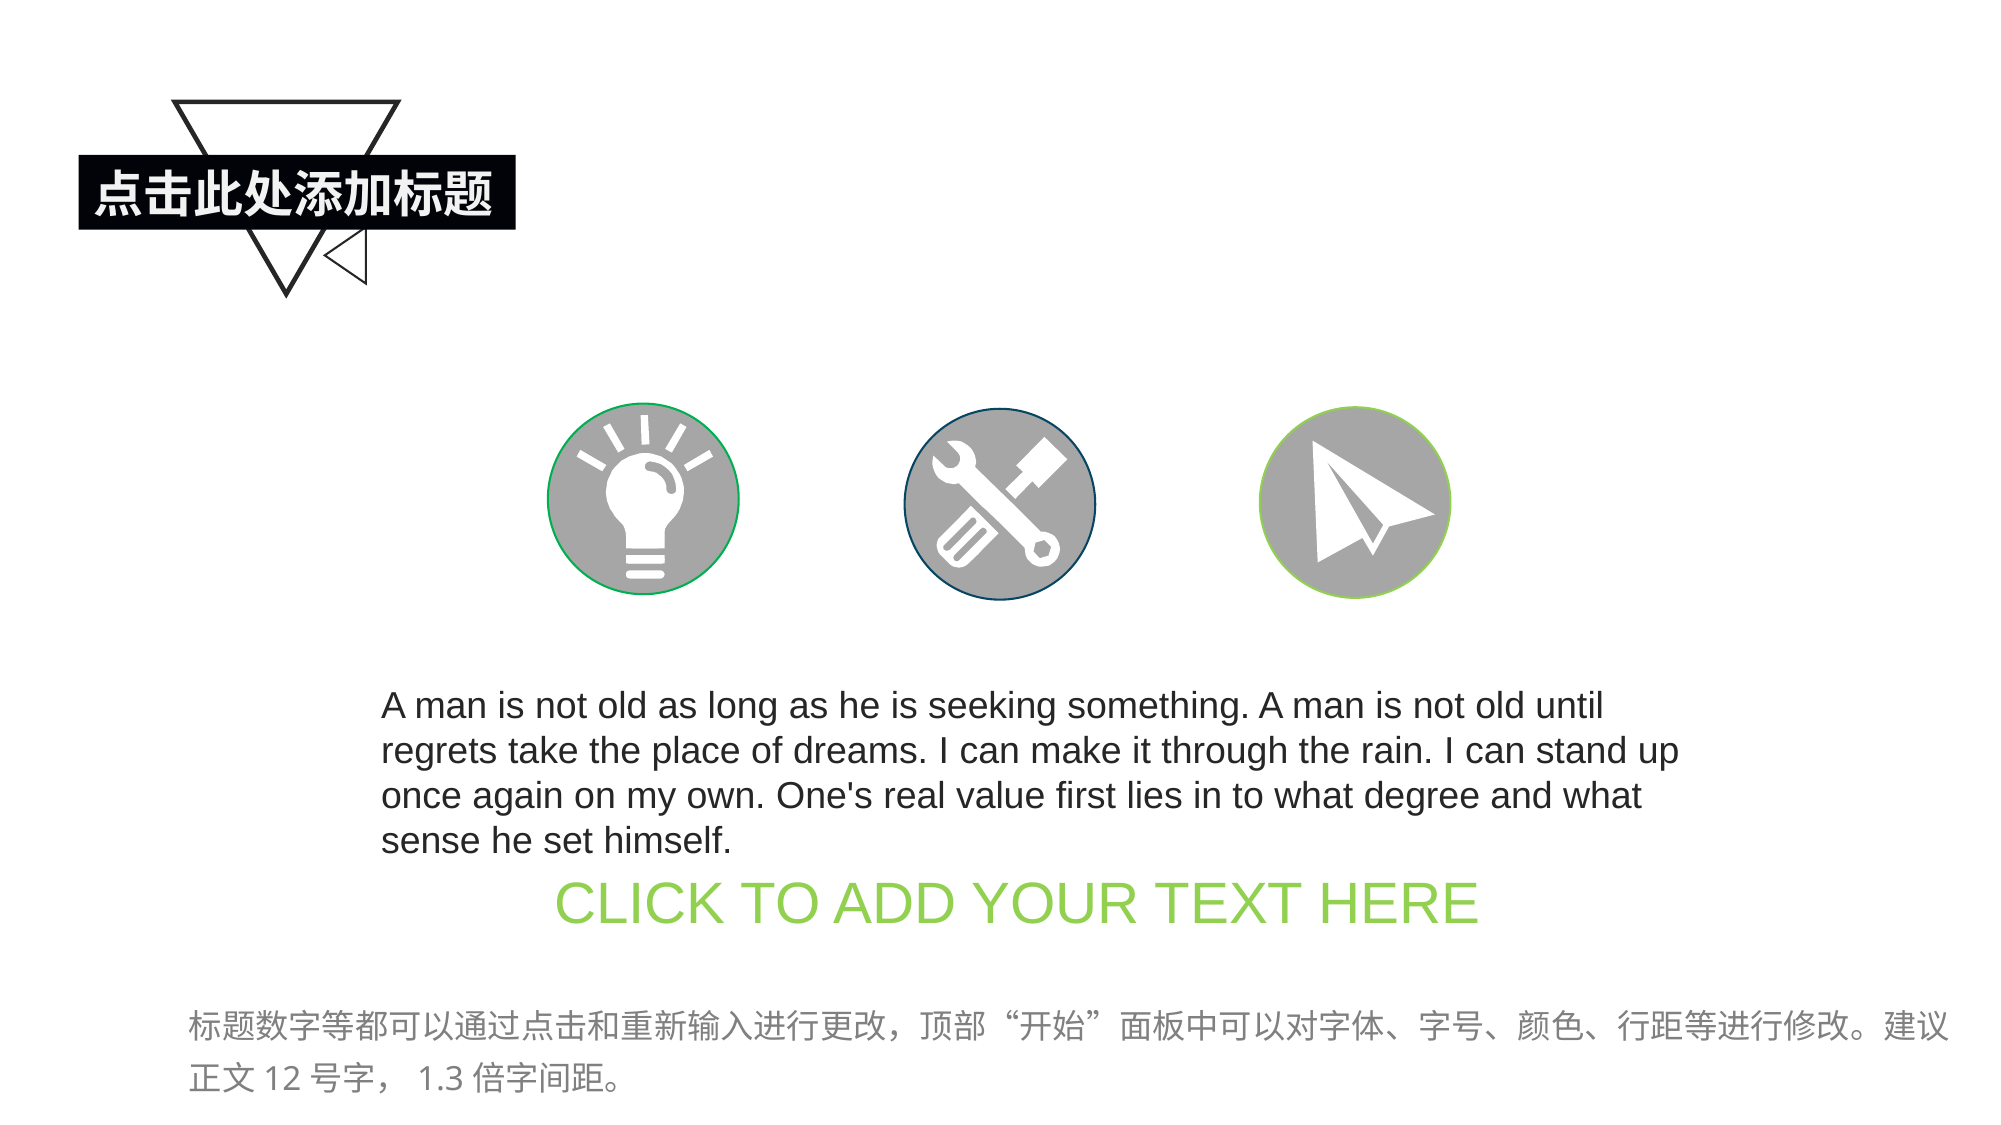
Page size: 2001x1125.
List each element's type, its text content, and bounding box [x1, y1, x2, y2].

text_box [546, 429, 576, 568]
text_box A man is not old as long as he is seeking something. A man is not old until regrets take the place of dreams. I can make it through the rain. I can stand up once again on my own. One's real value first lies in to what degree and what sense he set himself. [366, 673, 1731, 869]
text_box [589, 579, 697, 596]
text_box [172, 100, 400, 154]
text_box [932, 436, 1068, 568]
text_box [1312, 440, 1435, 563]
text_box CLICK TO ADD YOUR TEXT HERE [539, 869, 1540, 943]
text_box [595, 402, 691, 415]
text_box 标题数字等都可以通过点击和重新输入进行更改，顶部“开始”面板中可以对字体、字号、颜色、行距等进行修改。建议正文12号字，1.3倍字间距。 [173, 986, 1981, 1105]
text_box [903, 407, 1097, 601]
text_box [247, 230, 325, 297]
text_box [576, 415, 714, 579]
text_box [714, 433, 740, 565]
text_box 点击此处添加标题 [78, 154, 516, 230]
text_box [1258, 406, 1452, 599]
text_box [322, 230, 367, 286]
